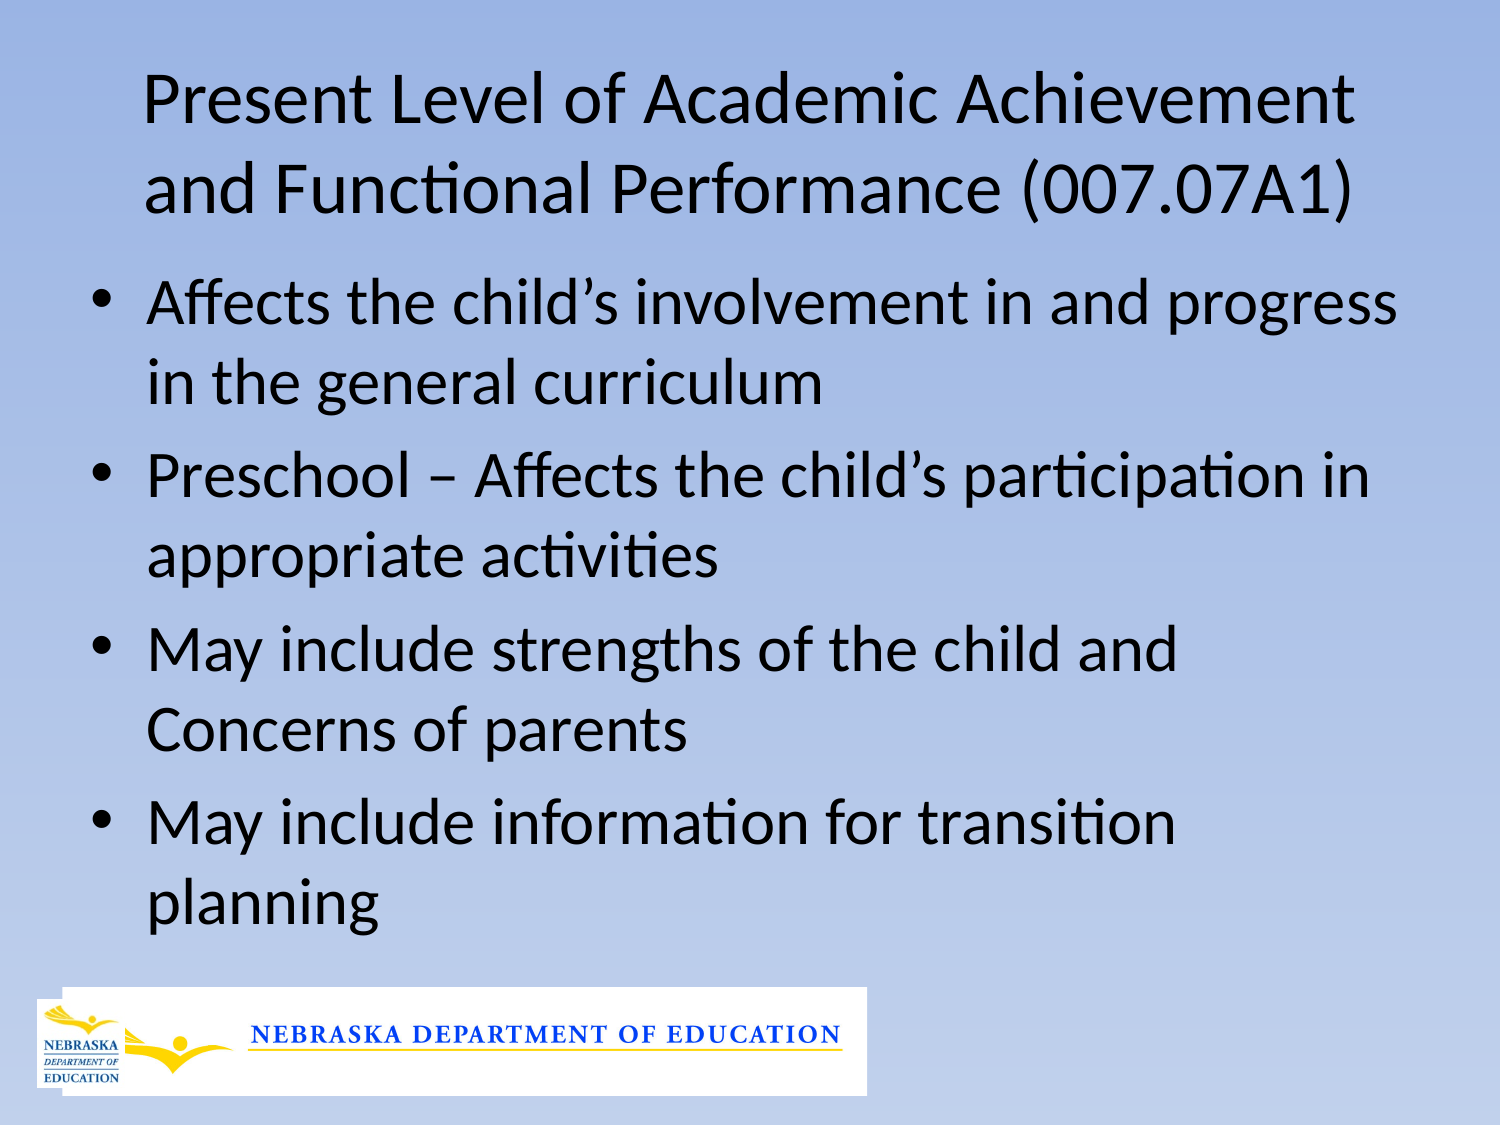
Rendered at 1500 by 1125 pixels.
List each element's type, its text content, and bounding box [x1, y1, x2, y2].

title Present Level of Academic Achievement and Functional Performance (007.07A1) [75, 45, 1425, 233]
list Affects the child’s involvement in and progress in the general curriculum Preschool – Affects the child’s participation in appropriate activities May include strengths of the child and Concerns of parents May include information for transition planning [75, 249, 1425, 1005]
picture [37, 987, 868, 1096]
